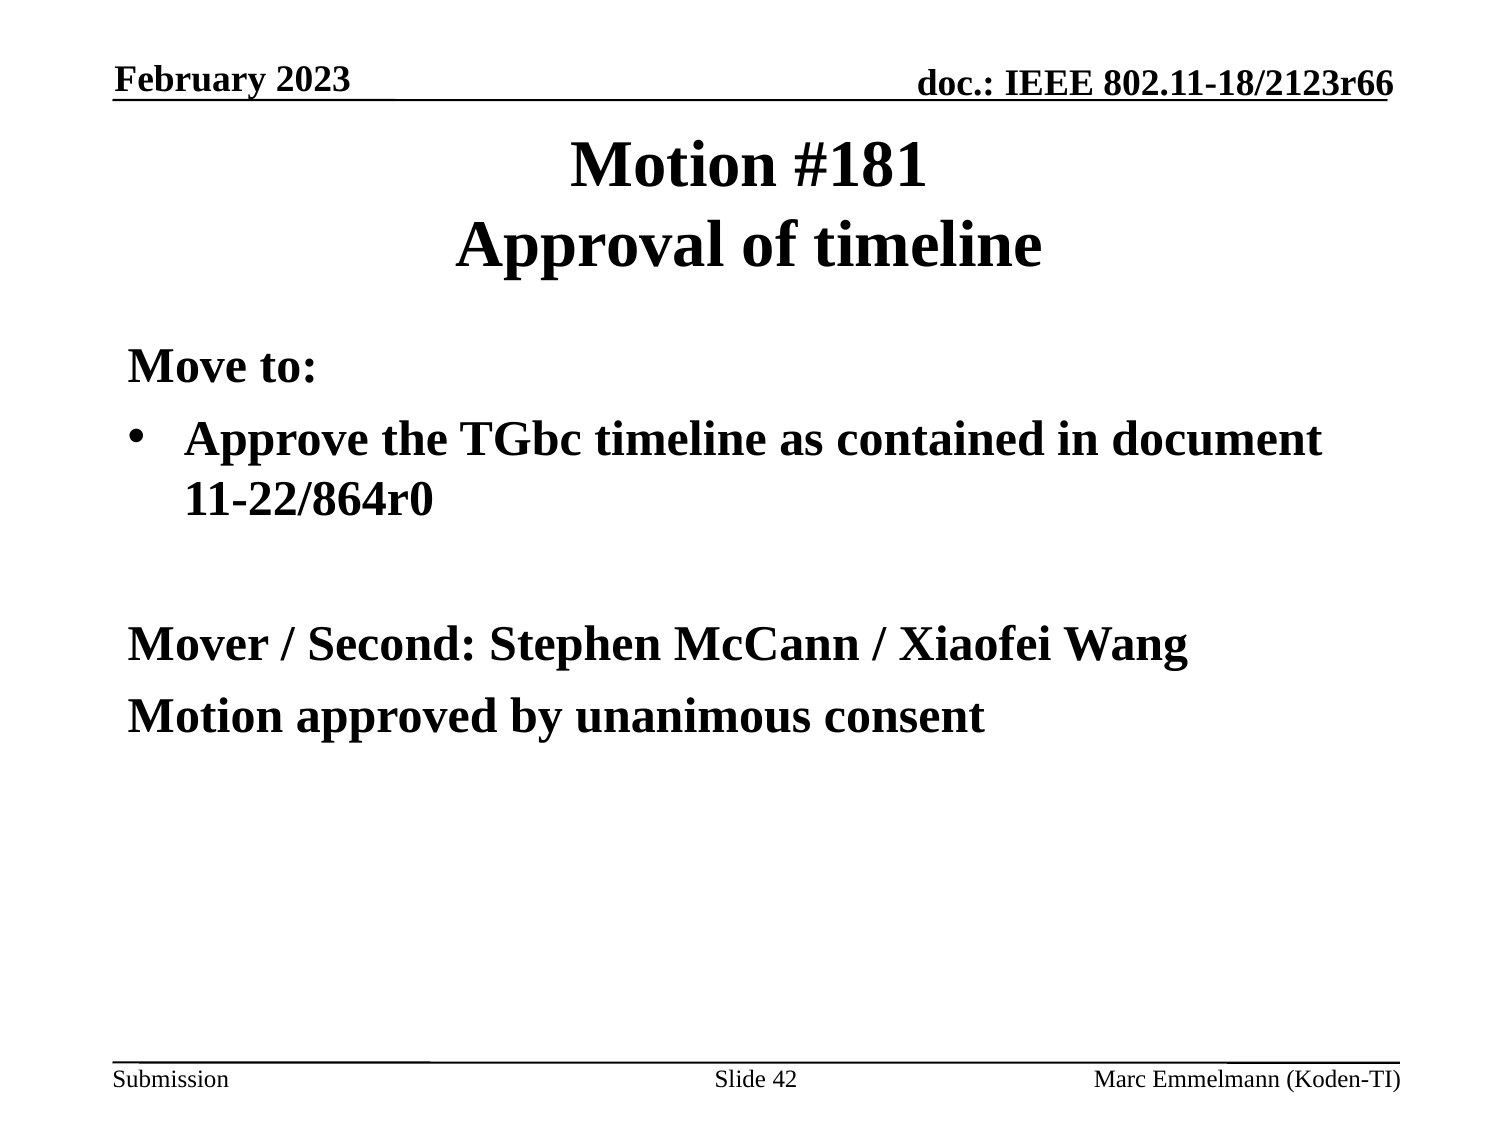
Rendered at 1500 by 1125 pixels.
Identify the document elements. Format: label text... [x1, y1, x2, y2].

list Move to: Approve the TGbc timeline as contained in document 11-22/864r0 Mover / Second: Stephen McCann / Xiaofei Wang Motion approved by unanimous consent [112, 324, 1388, 1000]
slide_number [114, 54, 423, 100]
slide_number Slide 42 [712, 1061, 800, 1123]
title Motion #181 Approval of timeline [112, 112, 1388, 288]
footer Marc Emmelmann (Koden-TI) [878, 1061, 1402, 1093]
